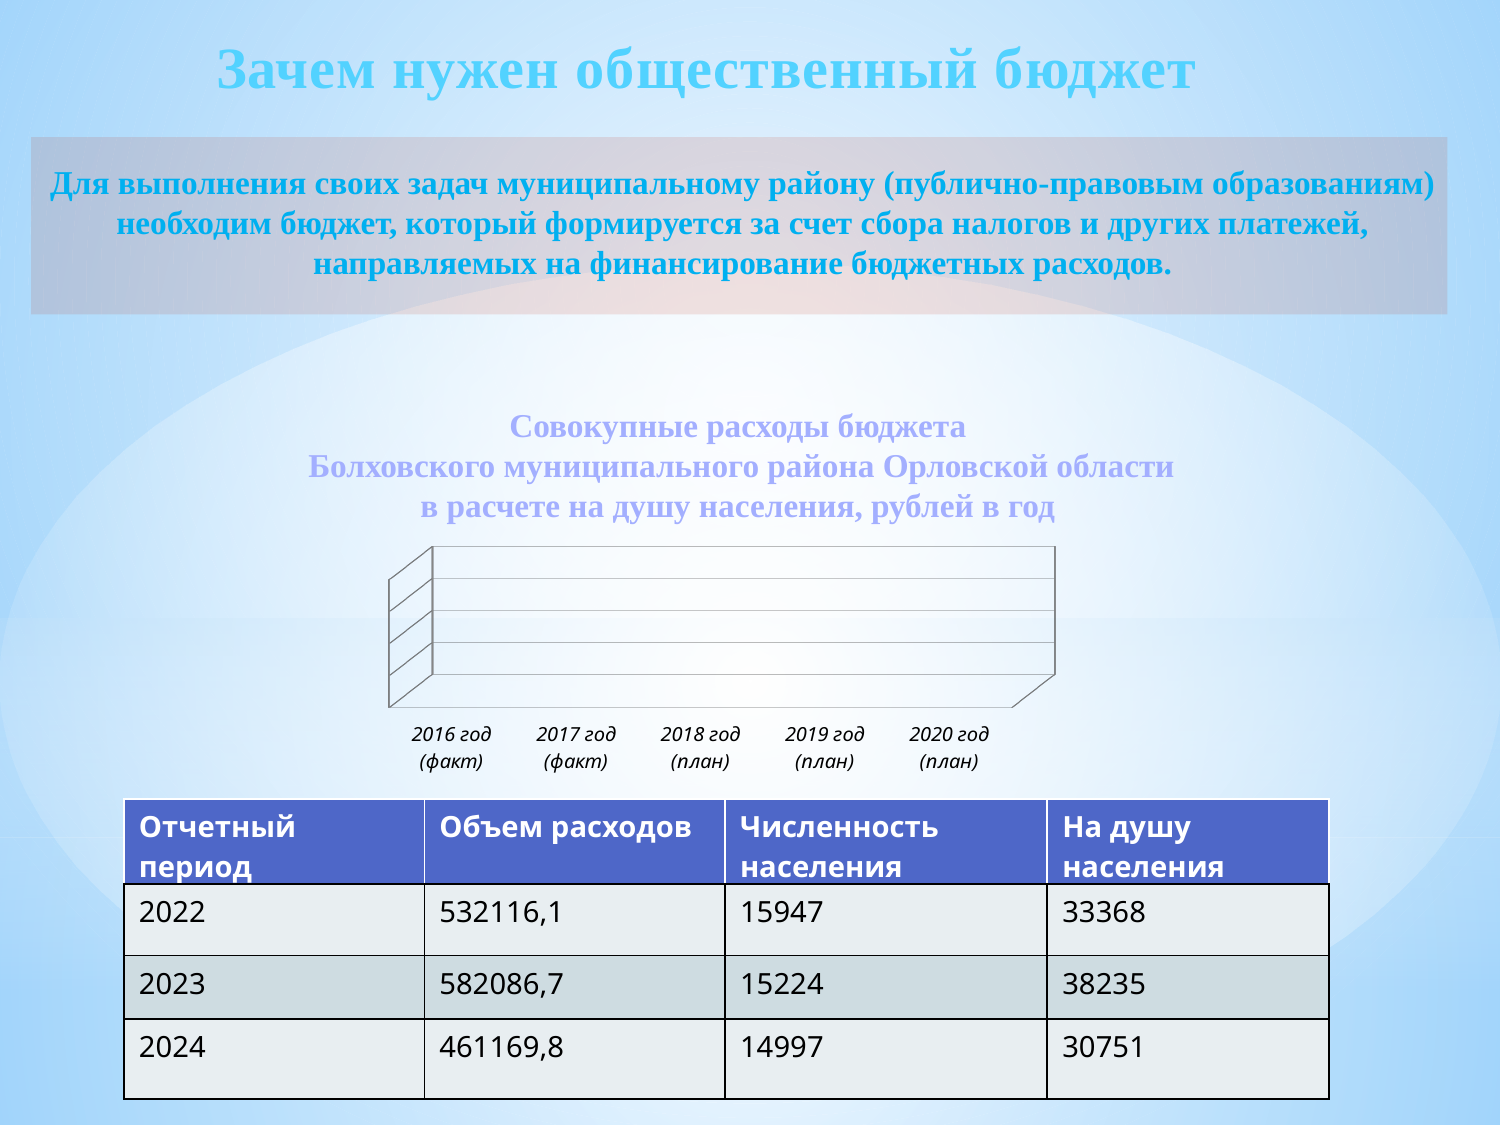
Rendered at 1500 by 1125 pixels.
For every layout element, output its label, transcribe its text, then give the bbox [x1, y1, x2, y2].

text_box Для выполнения своих задач муниципальному району (публично-правовым образованиям) необходим бюджет, который формируется за счет сбора налогов и других платежей, направляемых на финансирование бюджетных расходов. [31, 154, 1455, 289]
text_box [30, 136, 1449, 316]
table_cell 15224 [726, 956, 1046, 1018]
table_cell 532116,1 [425, 885, 724, 955]
table_cell 14997 [726, 1020, 1046, 1098]
table_header На душу населения [1048, 800, 1328, 883]
chart [277, 535, 1108, 776]
table_cell 461169,8 [425, 1020, 724, 1098]
table_cell 582086,7 [425, 956, 724, 1018]
table_cell 15947 [726, 885, 1046, 955]
table_cell 2024 [125, 1020, 424, 1098]
table_cell 30751 [1048, 1020, 1328, 1098]
table_cell 2022 [125, 885, 424, 955]
table_cell 38235 [1048, 956, 1328, 1018]
table_header Отчетный период [125, 800, 424, 883]
table_cell 33368 [1048, 885, 1328, 955]
text_box Зачем нужен общественный бюджет [100, 23, 1329, 108]
table_cell 2023 [125, 956, 424, 1018]
text_box Совокупные расходы бюджета Болховского муниципального района Орловской области в расчете на душу населения, рублей в год [123, 397, 1353, 562]
table_header Численность населения [726, 800, 1046, 883]
table_header Объем расходов [425, 800, 724, 883]
